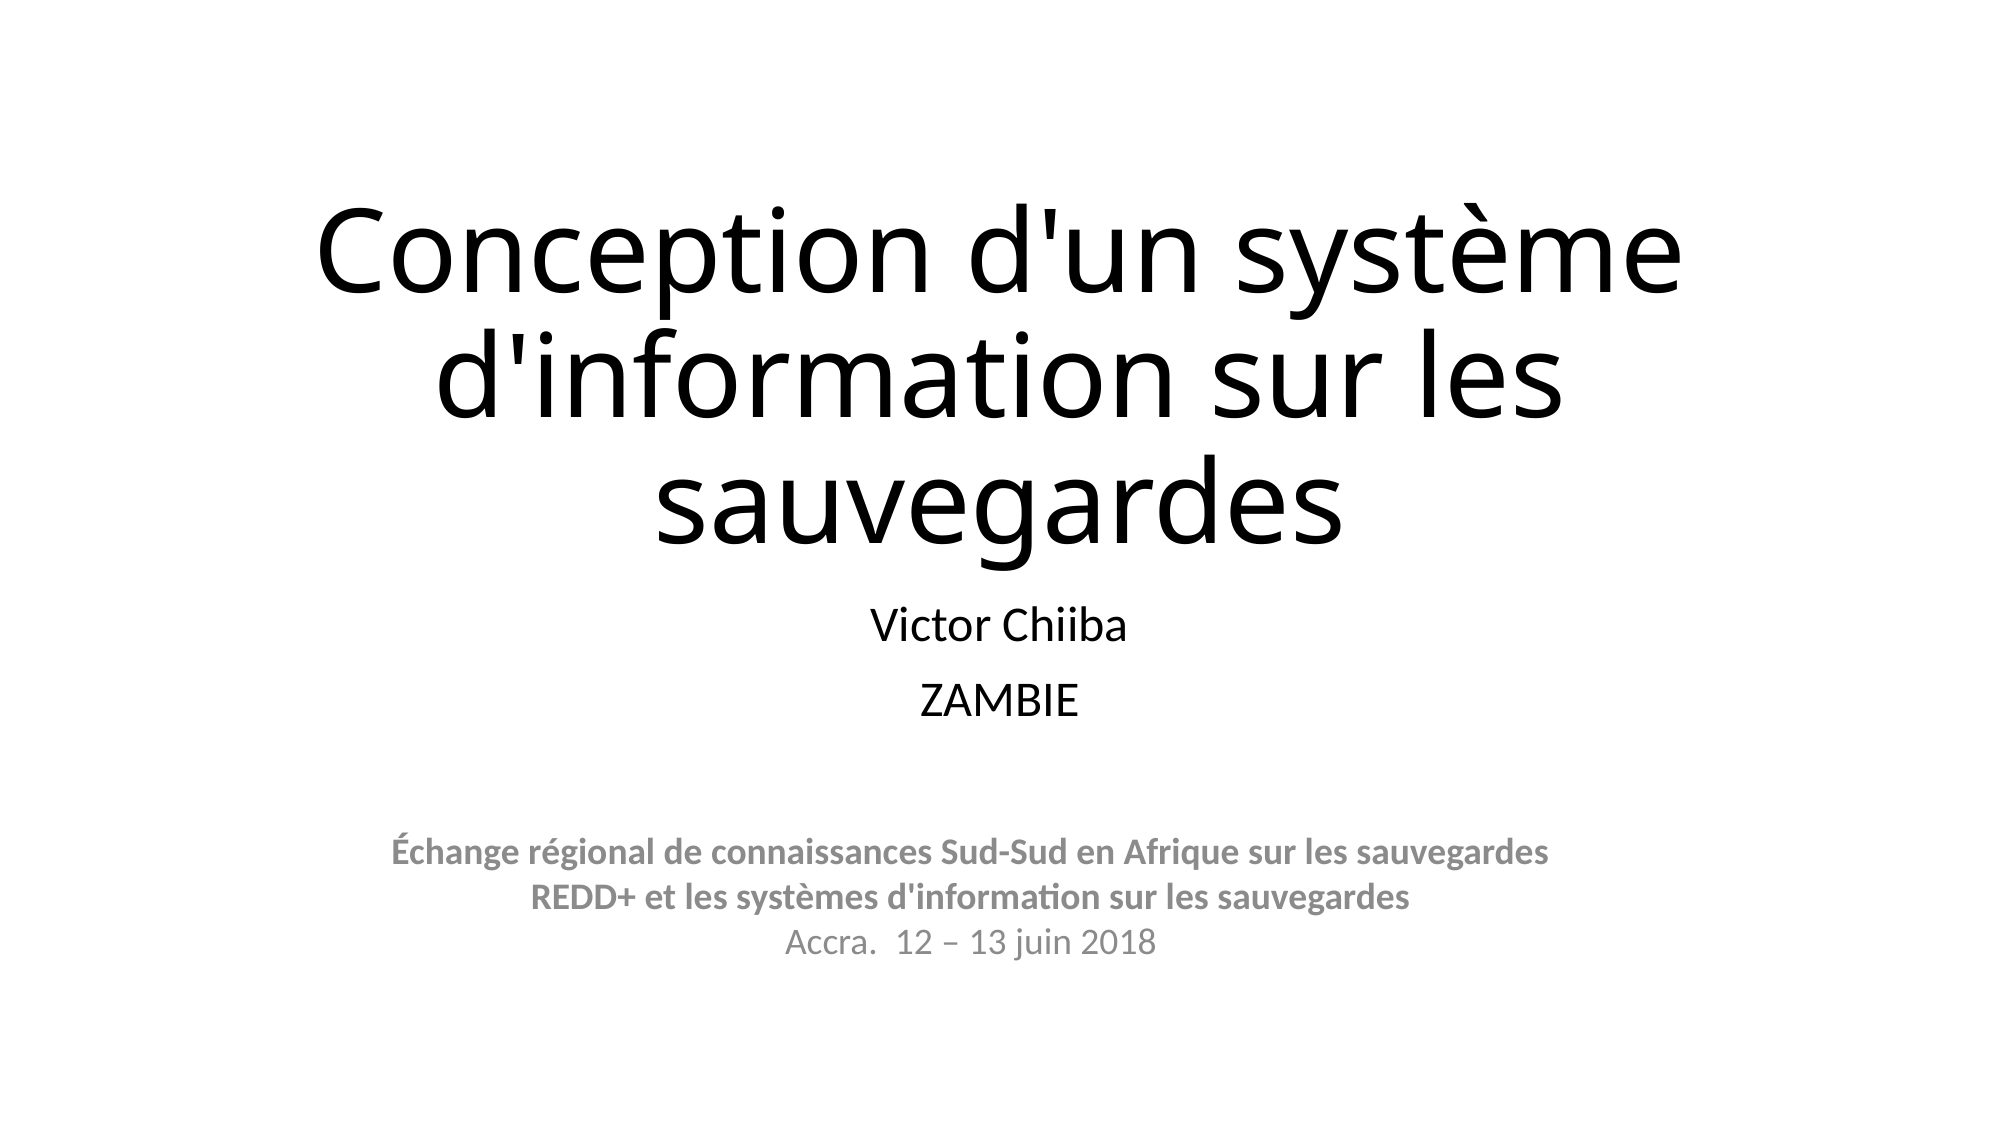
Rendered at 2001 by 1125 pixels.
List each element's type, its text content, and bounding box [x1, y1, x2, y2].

title Conception d'un système d'information sur les sauvegardes [249, 184, 1750, 576]
footer Échange régional de connaissances Sud-Sud en Afrique sur les sauvegardes REDD+ et les systèmes d'information sur les sauvegardes Accra. 12 – 13 juin 2018 [345, 783, 1596, 972]
subtitle Victor Chiiba ZAMBIE [249, 590, 1750, 863]
